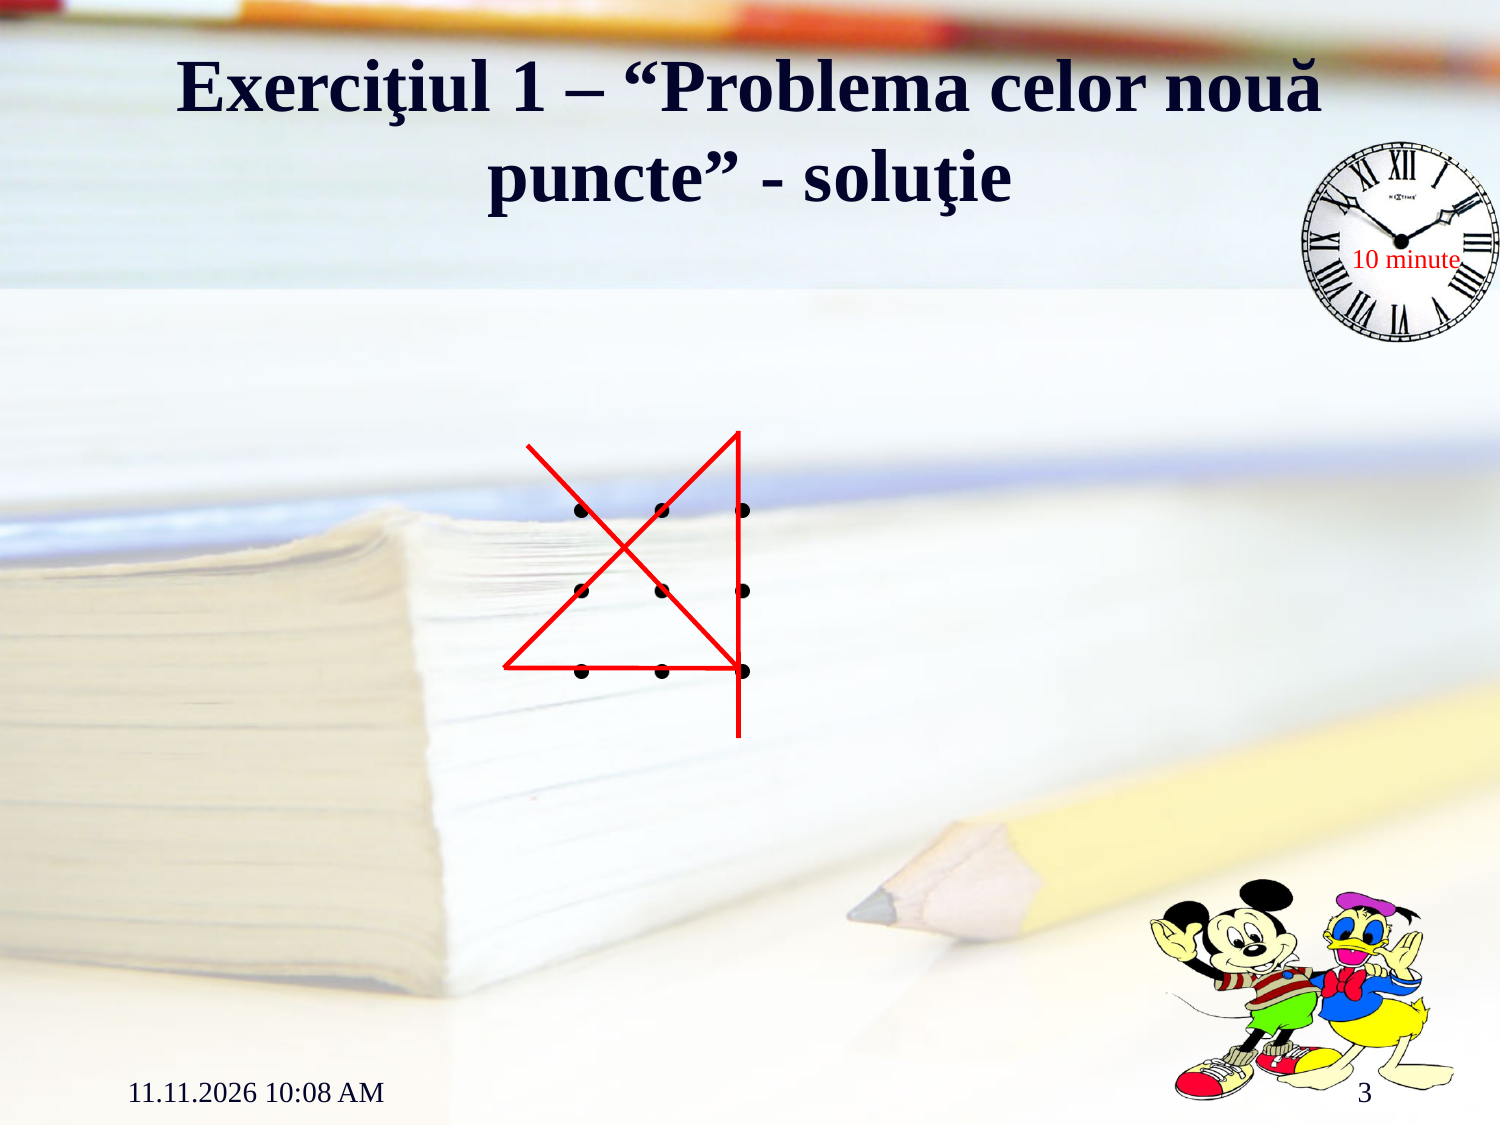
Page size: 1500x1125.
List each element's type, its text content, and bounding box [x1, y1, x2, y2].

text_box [503, 433, 739, 669]
picture [0, 0, 1500, 1125]
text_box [1300, 140, 1500, 343]
slide_number 3 [1074, 1065, 1388, 1114]
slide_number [112, 1065, 426, 1114]
title Exerciţiul 1 – “Problema celor nouă puncte” - soluţie [29, 32, 1471, 221]
